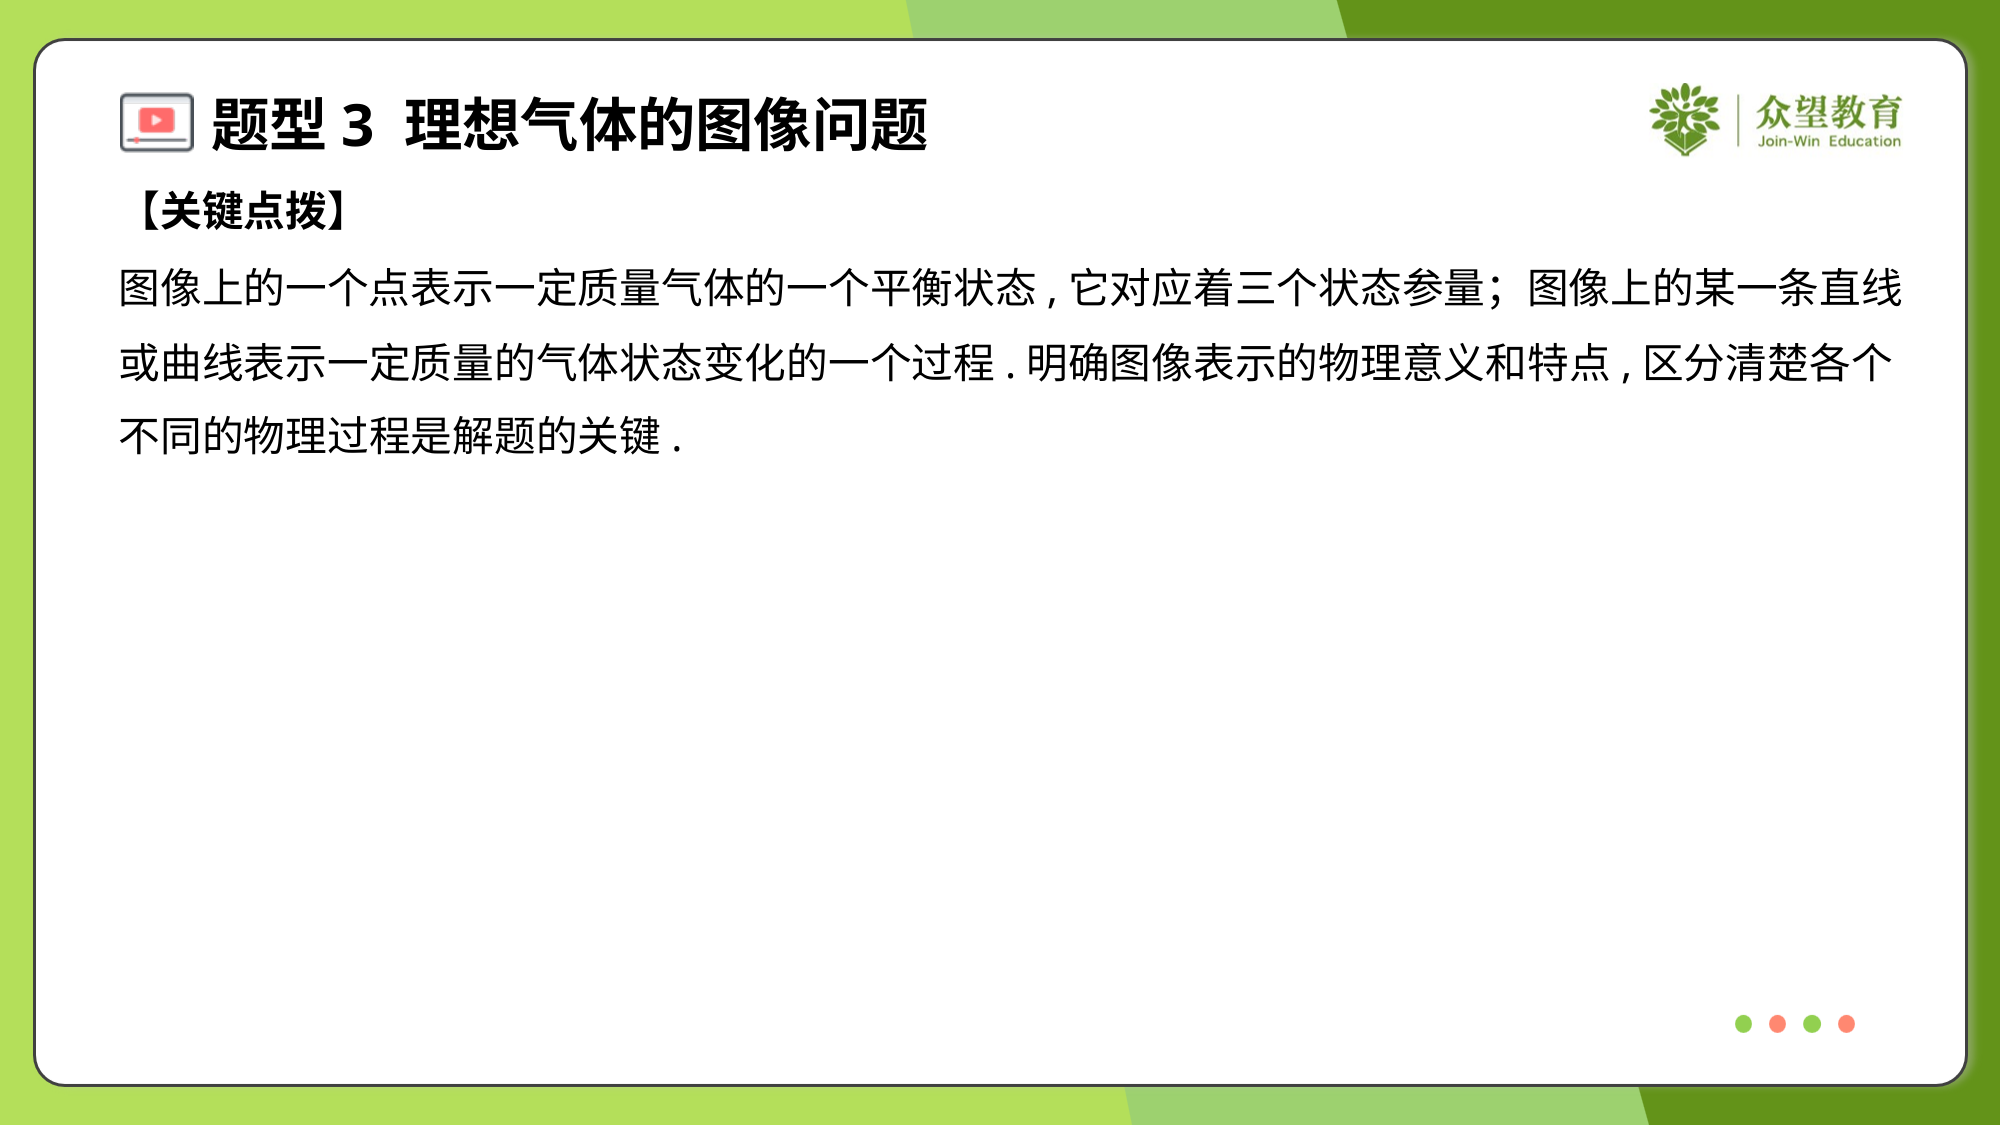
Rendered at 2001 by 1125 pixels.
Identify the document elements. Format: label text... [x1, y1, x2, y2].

picture [0, 0, 2000, 1125]
text_box 【关键点拨】 图像上的一个点表示一定质量气体的一个平衡状态,它对应着三个状态参量；图像上的某一条直线 或曲线表示一定质量的气体状态变化的一个过程.明确图像表示的物理意义和特点,区分清楚各个 不同的物理过程是解题的关键. [118, 159, 1883, 452]
